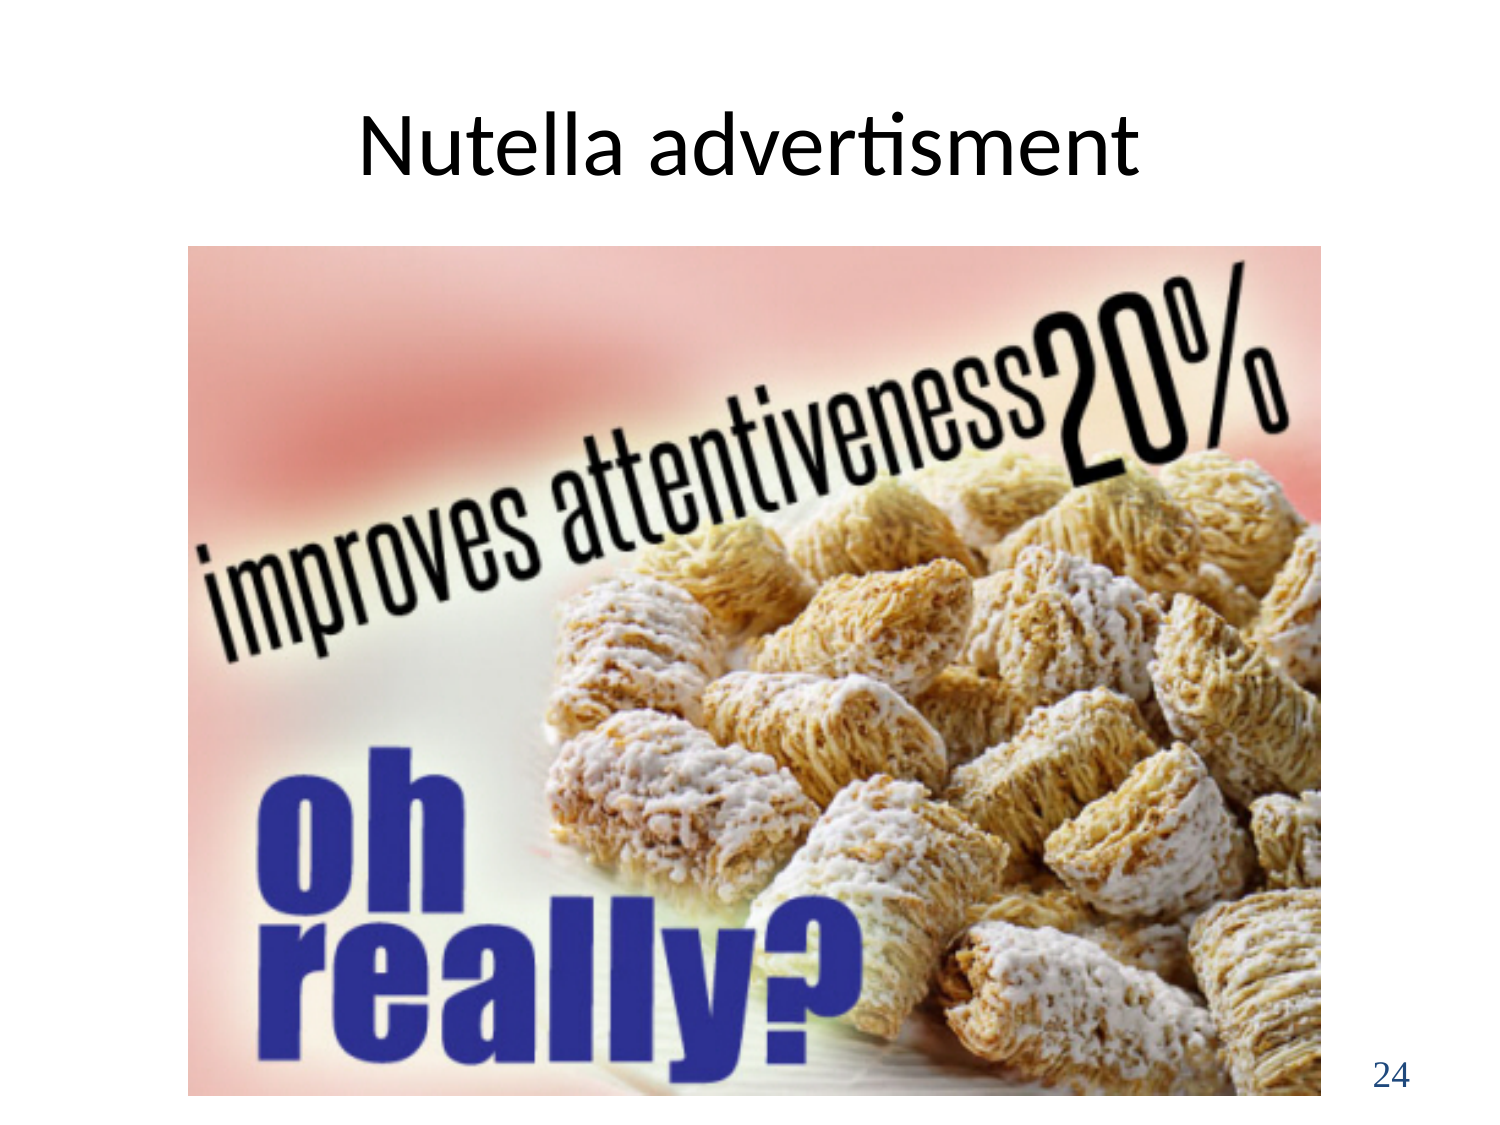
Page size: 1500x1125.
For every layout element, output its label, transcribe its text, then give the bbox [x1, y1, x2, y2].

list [187, 245, 1321, 1096]
slide_number 24 [1322, 1042, 1425, 1103]
title Nutella advertisment [75, 45, 1425, 233]
